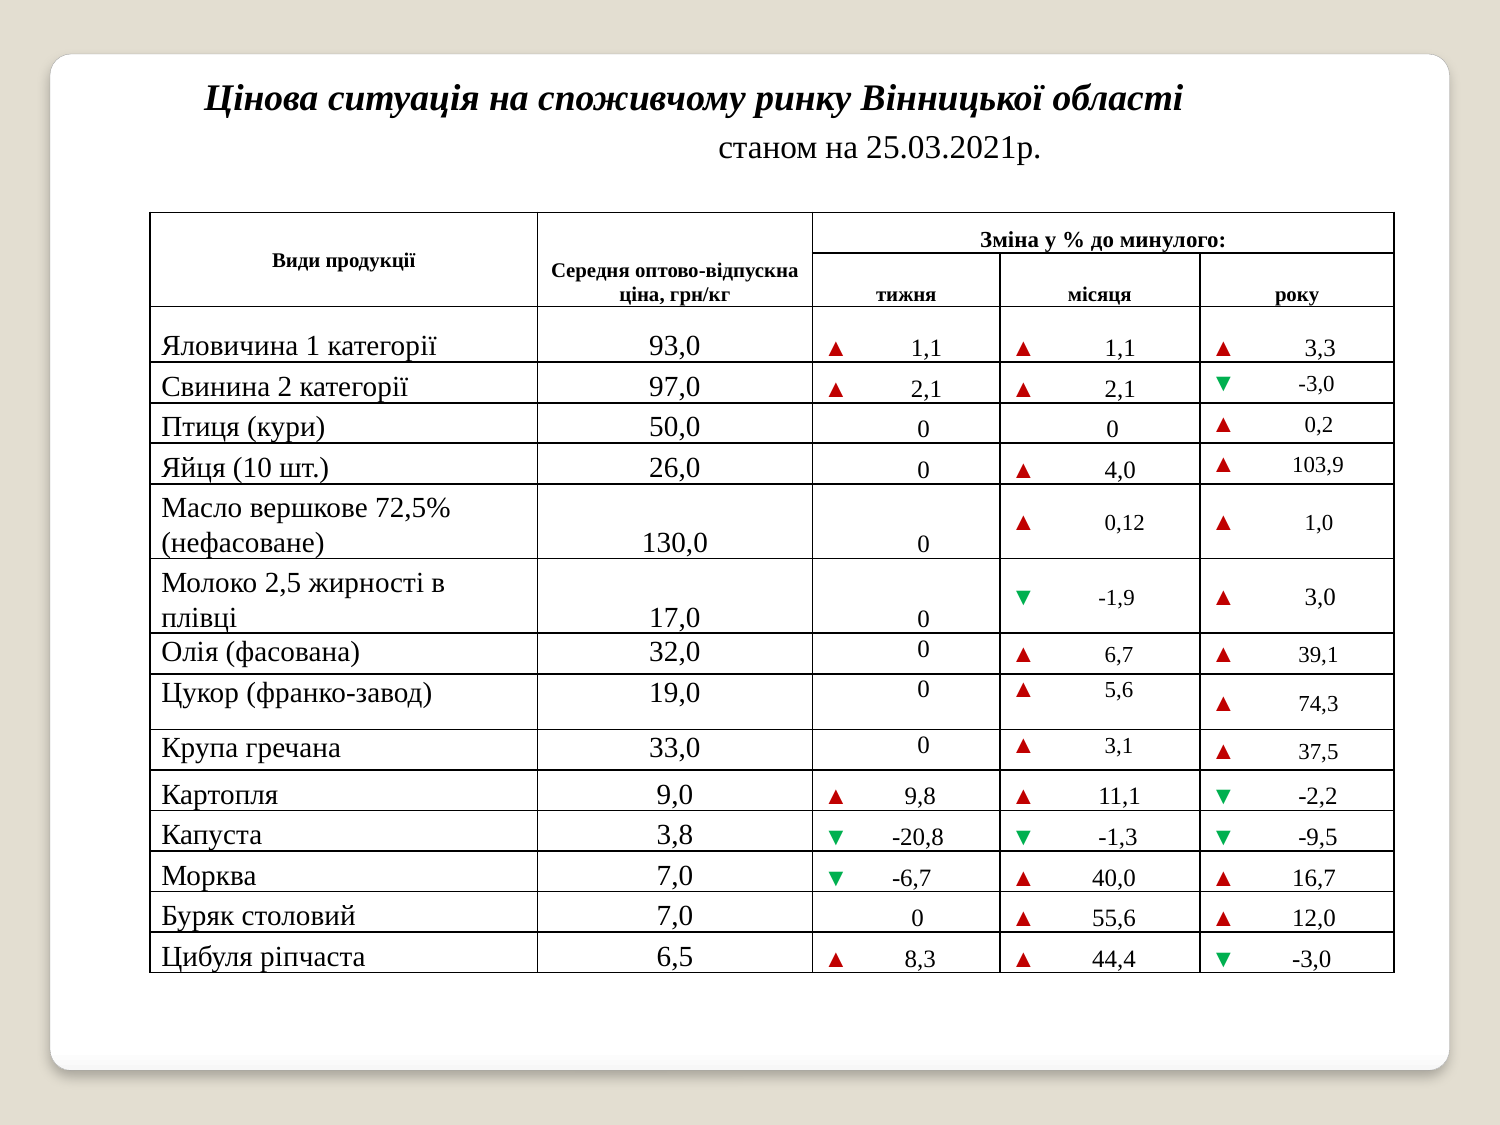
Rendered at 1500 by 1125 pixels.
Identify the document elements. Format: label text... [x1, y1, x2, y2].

table_cell ▲ 74,3 [1201, 675, 1393, 729]
table_cell ▼ -1,9 [1001, 559, 1199, 632]
table_cell Масло вершкове 72,5% (нефасоване) [151, 485, 537, 558]
table_cell 7,0 [538, 852, 812, 891]
table_cell 9,0 [538, 771, 812, 810]
table_cell ▲ 5,6 [1001, 675, 1199, 729]
table_cell Свинина 2 категорії [151, 363, 537, 402]
table_cell ▼ -9,5 [1201, 811, 1393, 850]
table_cell ▲ 1,1 [813, 307, 999, 361]
table_cell ▲ 9,8 [813, 771, 999, 810]
table_cell 97,0 [538, 363, 812, 402]
table_cell ▲ 3,0 [1201, 559, 1393, 632]
table_cell 0 [813, 485, 999, 558]
table_cell року [1201, 254, 1393, 306]
table_cell 0 [813, 892, 999, 931]
table_cell Цибуля ріпчаста [151, 933, 537, 972]
table_cell ▲ 16,7 [1201, 852, 1393, 891]
table_cell 32,0 [538, 634, 812, 673]
table_cell Картопля [151, 771, 537, 810]
table_cell ▲ 0,2 [1201, 404, 1393, 442]
table_cell ▼ -1,3 [1001, 811, 1199, 850]
table_cell ▲ 39,1 [1201, 634, 1393, 673]
table_cell ▲ 55,6 [1001, 892, 1199, 931]
table_cell 0 [813, 444, 999, 483]
table_cell ▲ 2,1 [1001, 363, 1199, 402]
table_header Зміна у % до минулого: [813, 213, 1393, 252]
table_cell ▲ 1,1 [1001, 307, 1199, 361]
table_cell ▲ 40,0 [1001, 852, 1199, 891]
table_cell місяця [1001, 254, 1199, 306]
table_cell ▲ 44,4 [1001, 933, 1199, 972]
table_cell ▲ 2,1 [813, 363, 999, 402]
table_cell 130,0 [538, 485, 812, 558]
table_cell ▼ -3,0 [1201, 363, 1393, 402]
table_cell 7,0 [538, 892, 812, 931]
table_cell 0 [813, 730, 999, 769]
table_cell Морква [151, 852, 537, 891]
table_cell ▲ 6,7 [1001, 634, 1199, 673]
table_cell 6,5 [538, 933, 812, 972]
table_cell ▲ 8,3 [813, 933, 999, 972]
table_cell ▼ -20,8 [813, 811, 999, 850]
table_cell 0 [813, 675, 999, 729]
table_cell ▲ 11,1 [1001, 771, 1199, 810]
text_box Цінова ситуація на споживчому ринку Вінницької області станом на 25.03.2021р. [187, 62, 1363, 174]
table_cell Цукор (франко-завод) [151, 675, 537, 729]
table_cell 17,0 [538, 559, 812, 632]
table_cell Буряк столовий [151, 892, 537, 931]
table_cell Яйця (10 шт.) [151, 444, 537, 483]
table_cell ▼ -3,0 [1201, 933, 1393, 972]
table_cell Олія (фасована) [151, 634, 537, 673]
table_cell ▼ -6,7 [813, 852, 999, 891]
table_cell ▲ 4,0 [1001, 444, 1199, 483]
table_cell 26,0 [538, 444, 812, 483]
table_cell Птиця (кури) [151, 404, 537, 442]
table_cell ▲ 12,0 [1201, 892, 1393, 931]
table_cell 0 [813, 404, 999, 442]
table_cell 19,0 [538, 675, 812, 729]
table_cell 0 [1001, 404, 1199, 442]
table_header Середня оптово-відпускна ціна, грн/кг [538, 213, 812, 306]
table_cell ▲ 0,12 [1001, 485, 1199, 558]
table_cell ▲ 3,1 [1001, 730, 1199, 769]
table_cell Молоко 2,5 жирності в плівці [151, 559, 537, 632]
table_cell ▲ 1,0 [1201, 485, 1393, 558]
table_cell ▲ 103,9 [1201, 444, 1393, 483]
table_cell ▲ 37,5 [1201, 730, 1393, 769]
table_cell тижня [813, 254, 999, 306]
table_cell ▼ -2,2 [1201, 771, 1393, 810]
table_cell Крупа гречана [151, 730, 537, 769]
table_cell ▲ 3,3 [1201, 307, 1393, 361]
table_cell 0 [813, 559, 999, 632]
table_cell 0 [813, 634, 999, 673]
table_cell 50,0 [538, 404, 812, 442]
table_cell 33,0 [538, 730, 812, 769]
table_cell Капуста [151, 811, 537, 850]
table_cell 93,0 [538, 307, 812, 361]
text_box [0, 0, 1500, 75]
table_header Види продукції [151, 213, 537, 306]
table_cell 3,8 [538, 811, 812, 850]
table_cell Яловичина 1 категорії [151, 307, 537, 361]
